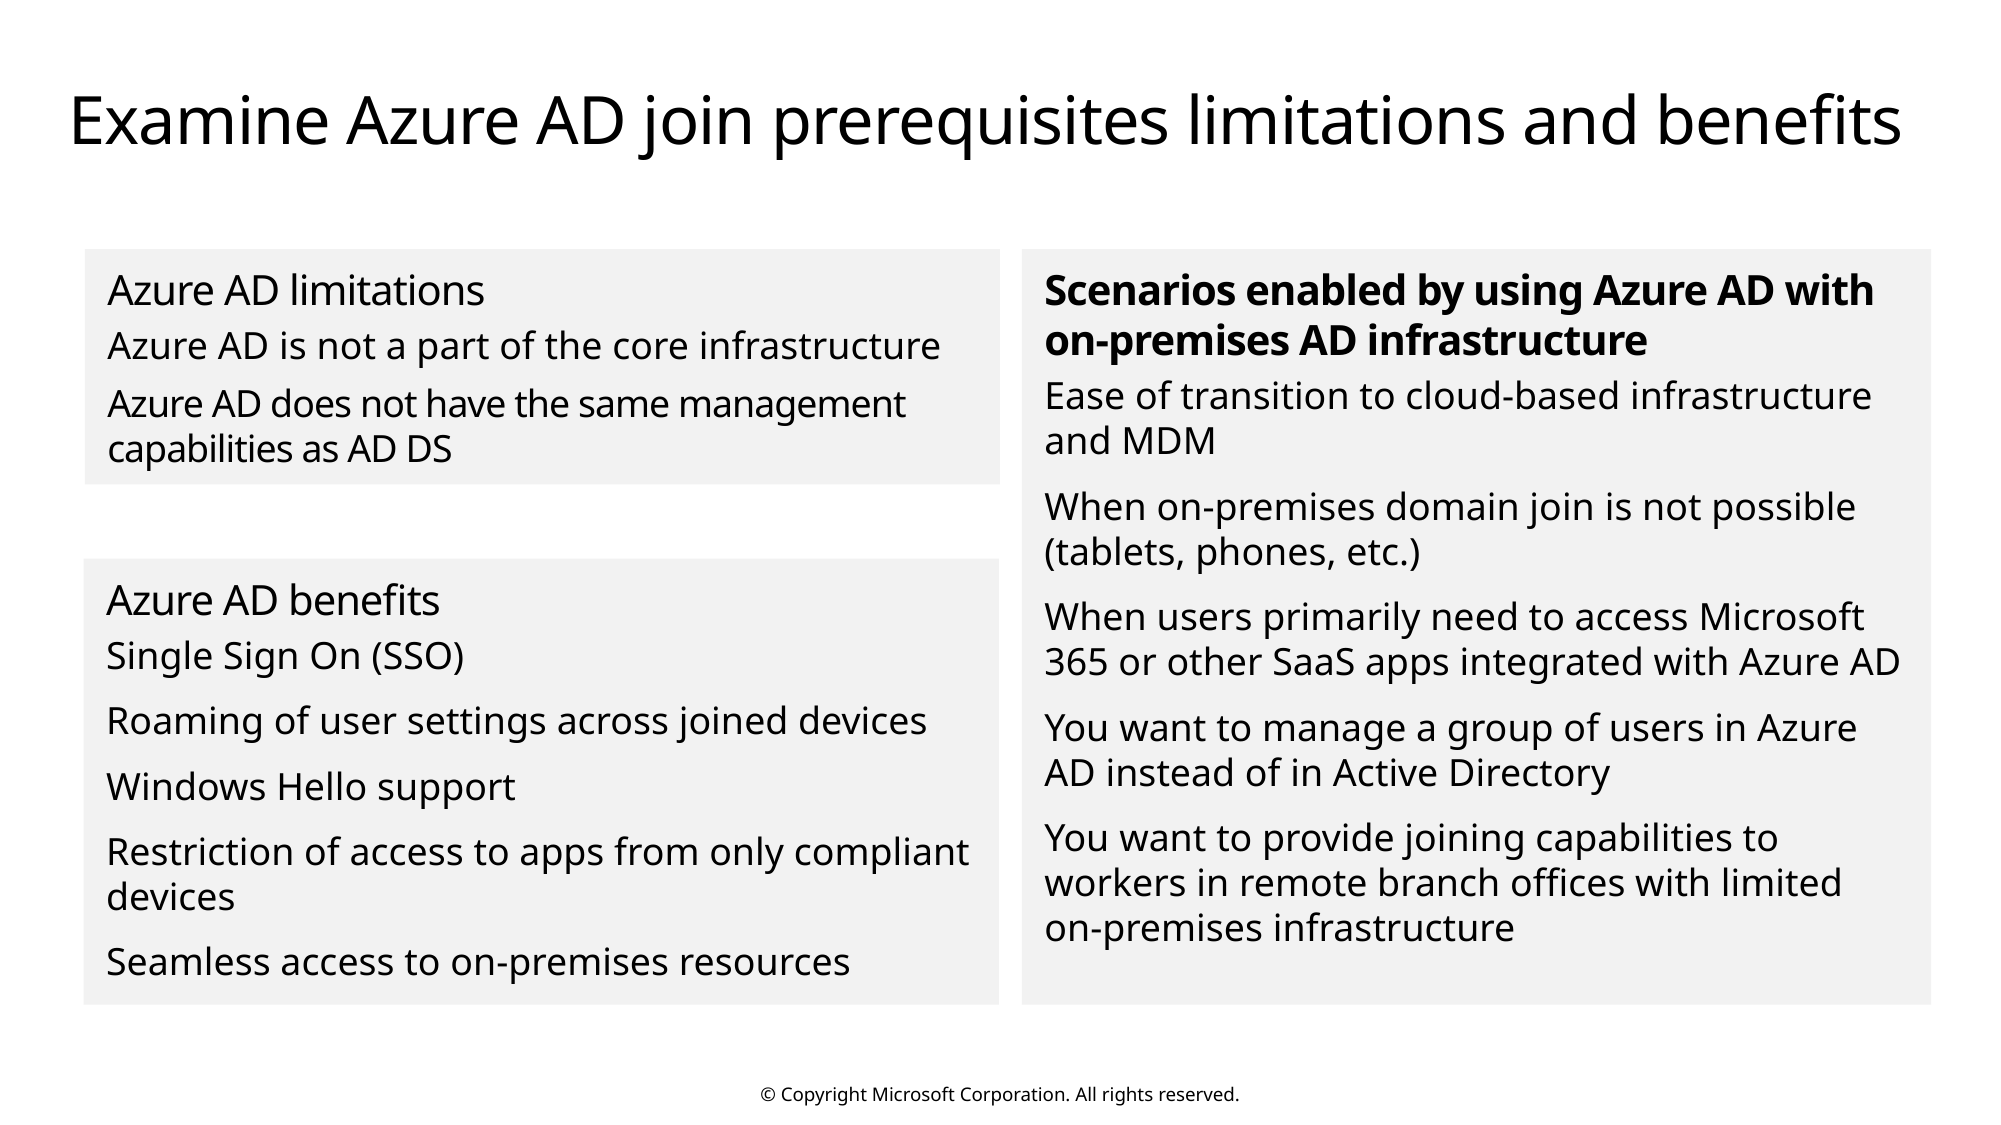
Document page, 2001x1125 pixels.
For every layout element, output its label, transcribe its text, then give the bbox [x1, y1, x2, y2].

title Examine Azure AD join prerequisites limitations and benefits [68, 72, 1930, 184]
list Azure AD benefits Single Sign On (SSO) Roaming of user settings across joined devices Windows Hello support Restriction of access to apps from only compliant devices Seamless access to on-premises resources [83, 558, 999, 1005]
list Scenarios enabled by using Azure AD with on-premises AD infrastructure Ease of transition to cloud-based infrastructure and MDM When on-premises domain join is not possible (tablets, phones, etc.) When users primarily need to access Microsoft 365 or other SaaS apps integrated with Azure AD You want to manage a group of users in Azure AD instead of in Active Directory You want to provide joining capabilities to workers in remote branch offices with limited on-premises infrastructure [1021, 249, 1932, 1005]
text_box Azure AD limitations Azure AD is not a part of the core infrastructure Azure AD does not have the same management capabilities as AD DS [84, 249, 1000, 485]
